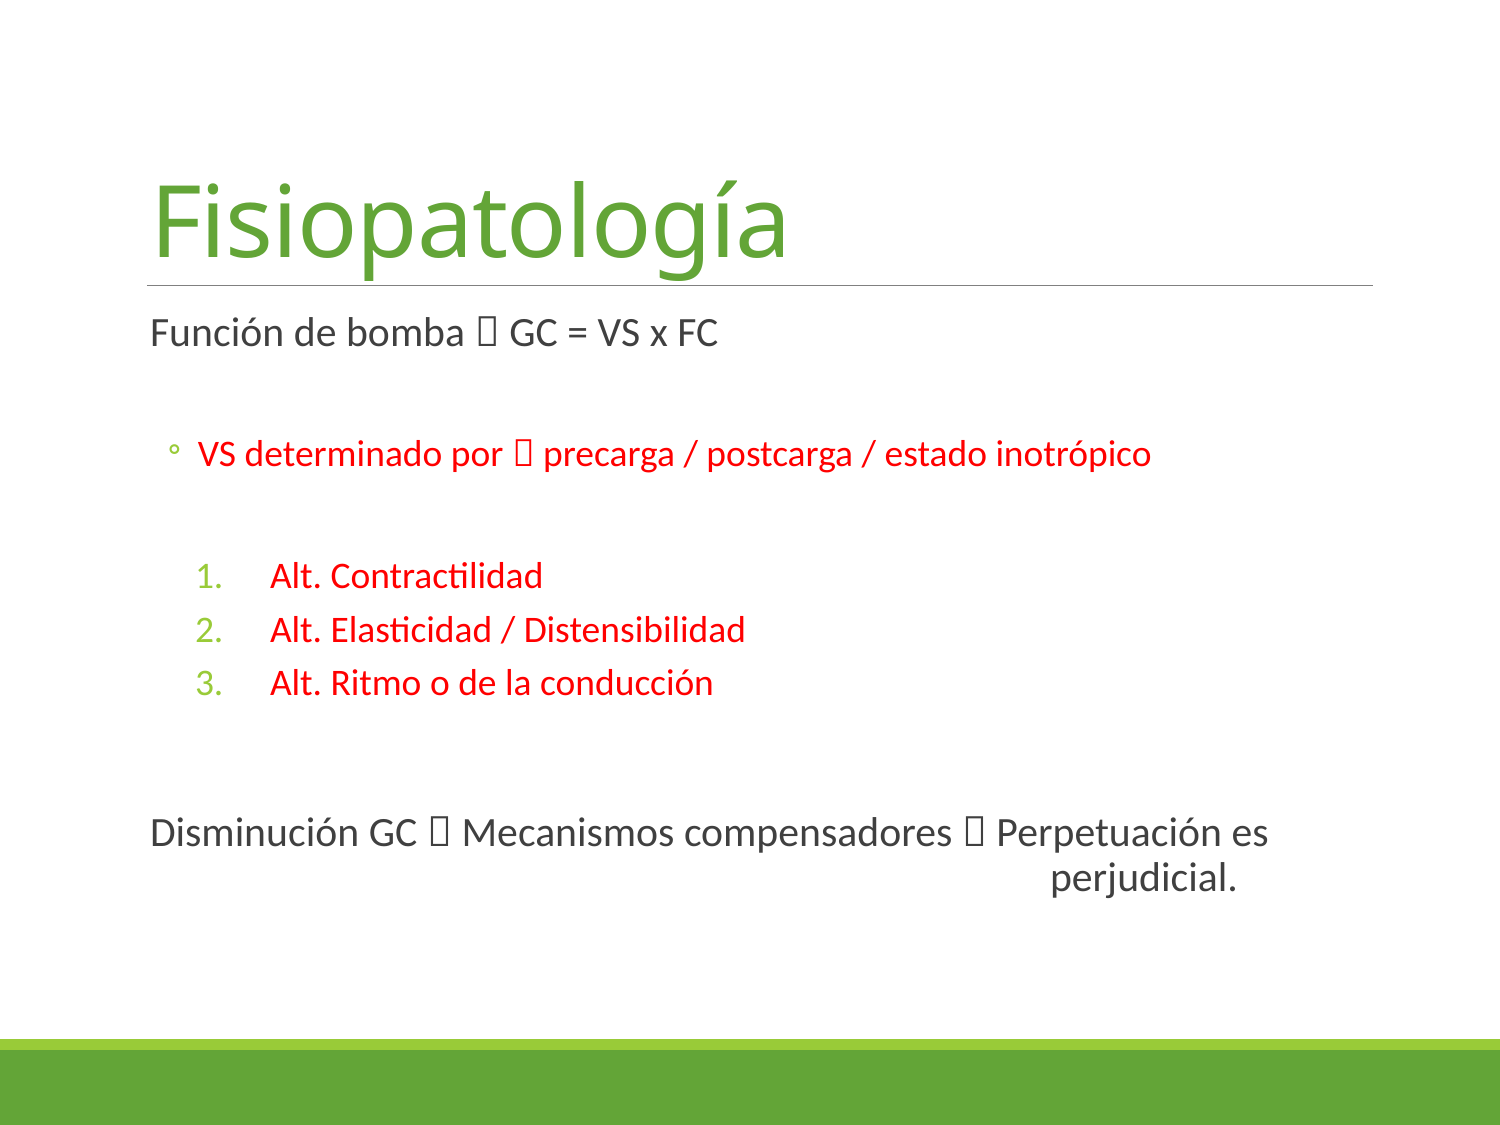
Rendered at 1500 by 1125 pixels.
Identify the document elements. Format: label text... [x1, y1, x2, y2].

list Función de bomba  GC = VS x FC VS determinado por  precarga / postcarga / estado inotrópico Alt. Contractilidad Alt. Elasticidad / Distensibilidad Alt. Ritmo o de la conducción Disminución GC  Mecanismos compensadores  Perpetuación es perjudicial. [135, 302, 1373, 963]
title Fisiopatología [135, 47, 1373, 285]
